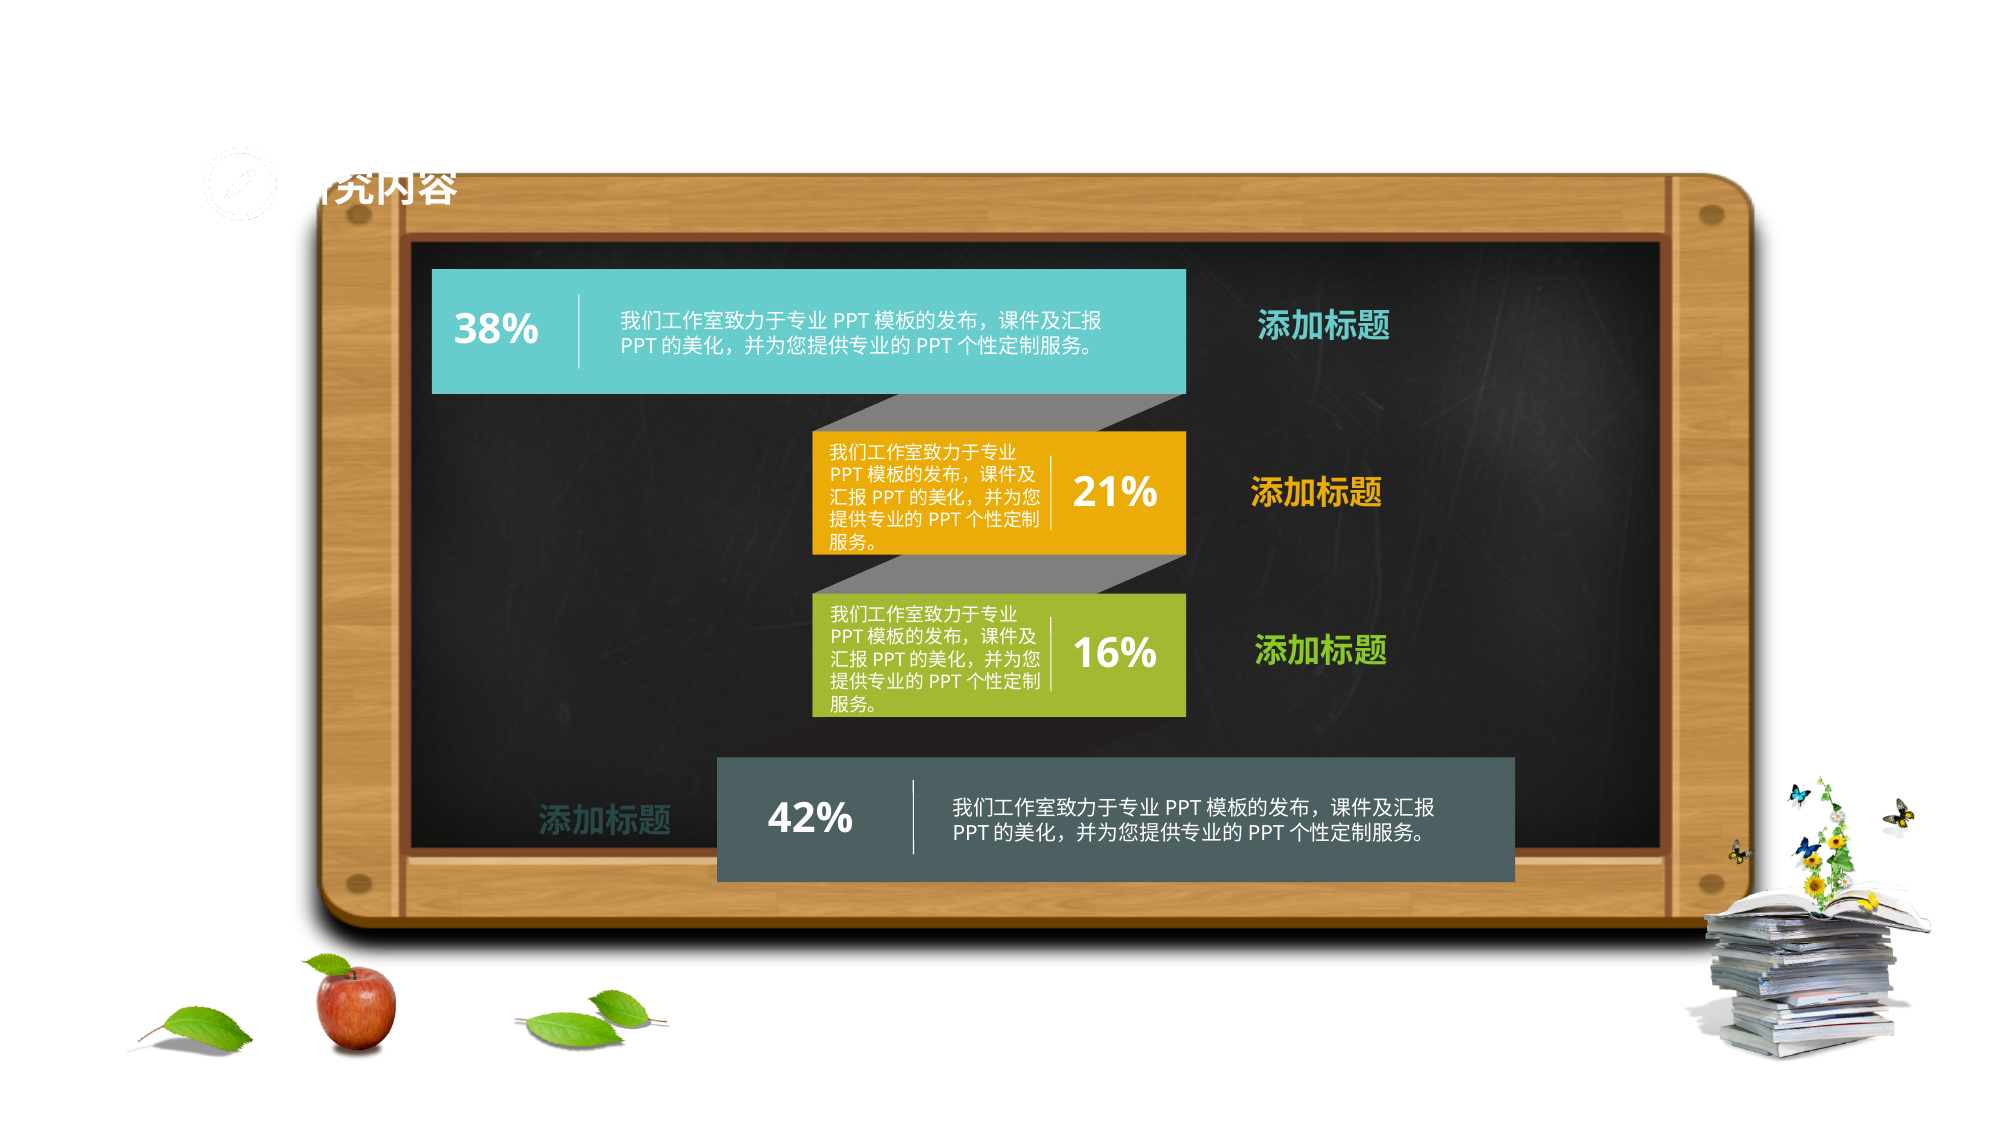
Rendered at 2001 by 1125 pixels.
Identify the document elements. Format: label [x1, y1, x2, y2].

picture [18, 3, 2000, 1125]
text_box [203, 147, 485, 221]
